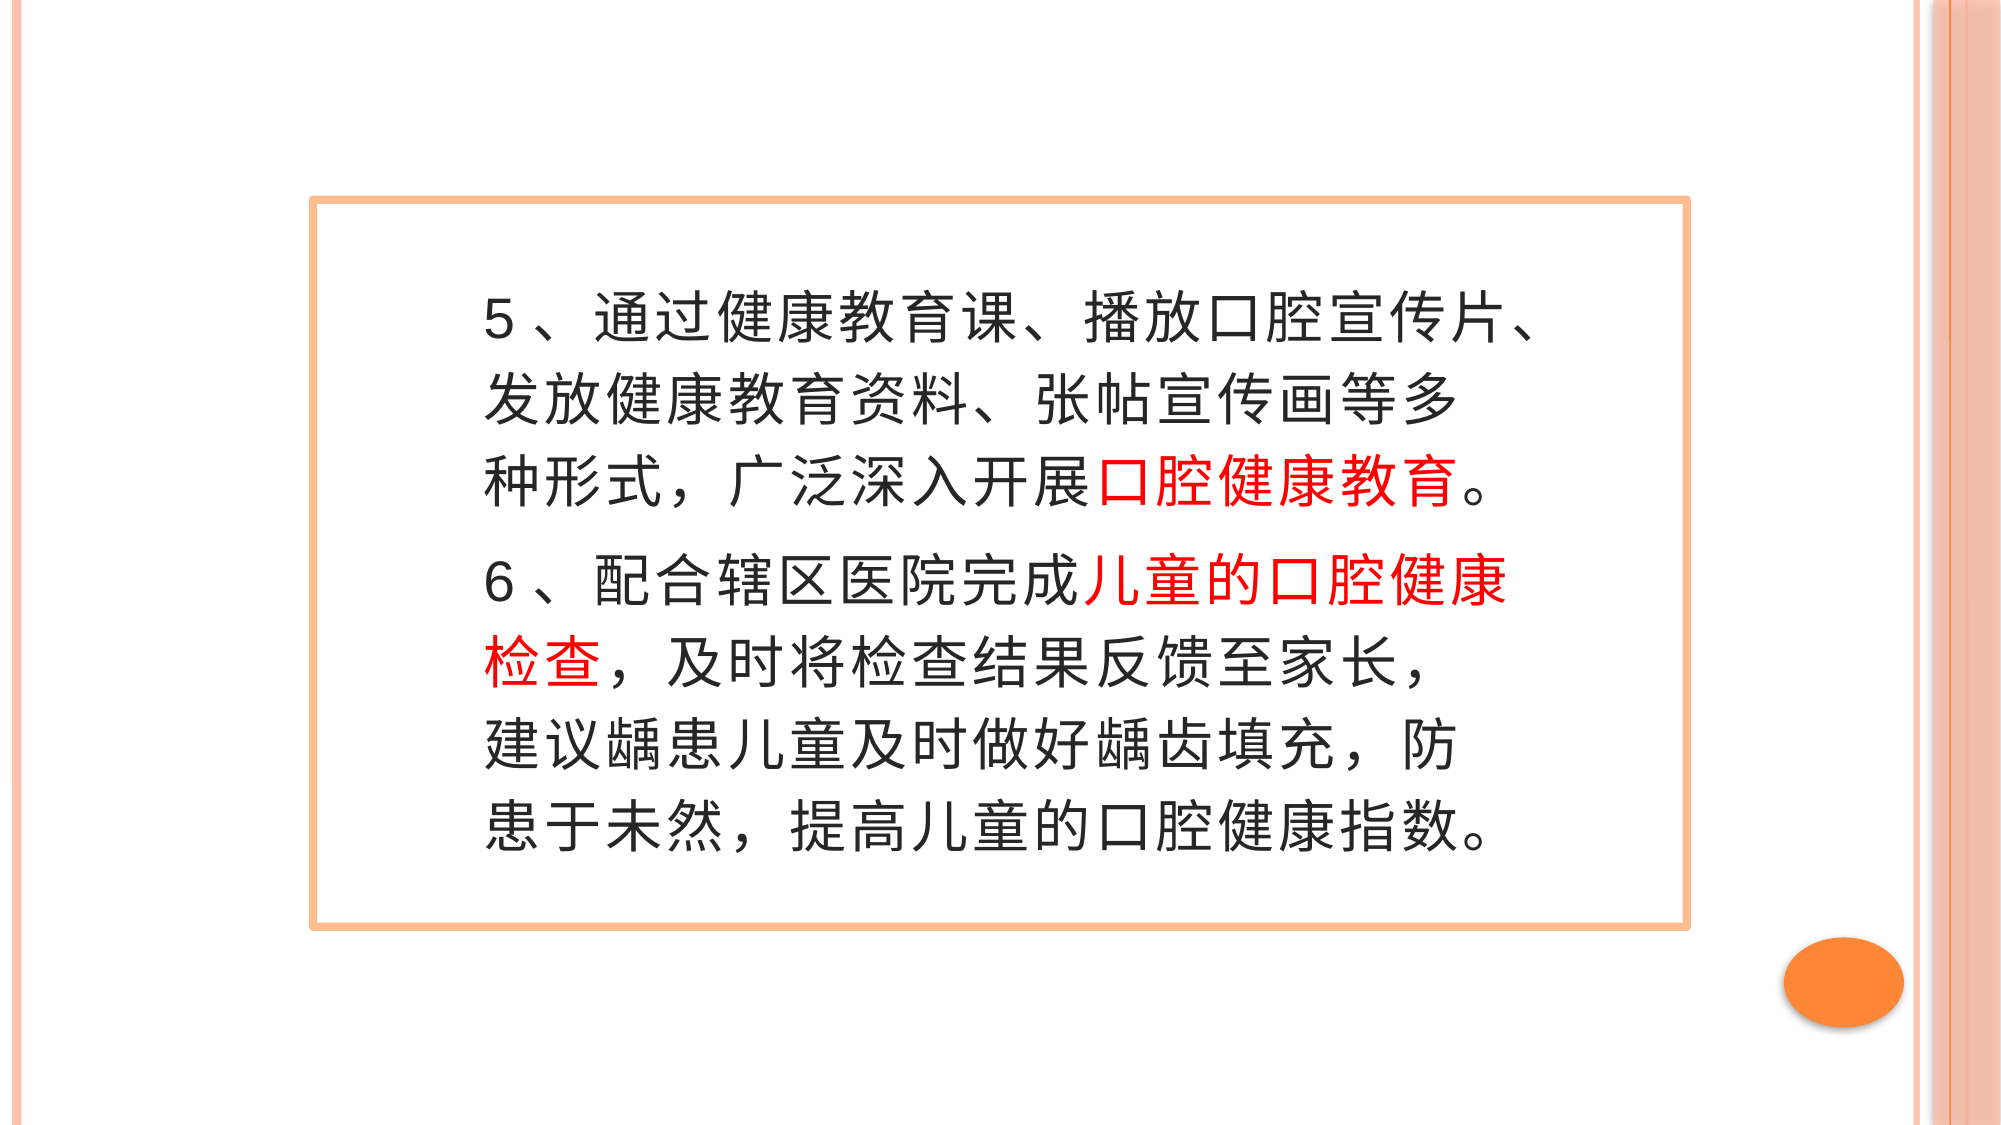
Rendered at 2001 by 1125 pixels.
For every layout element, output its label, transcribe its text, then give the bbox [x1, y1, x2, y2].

text_box 5、通过健康教育课、播放口腔宣传片、发放健康教育资料、张帖宣传画等多种形式，广泛深入开展口腔健康教育。 6、配合辖区医院完成儿童的口腔健康检查，及时将检查结果反馈至家长，建议龋患儿童及时做好龋齿填充，防患于未然，提高儿童的口腔健康指数。 [472, 246, 1528, 881]
text_box [311, 198, 1689, 929]
